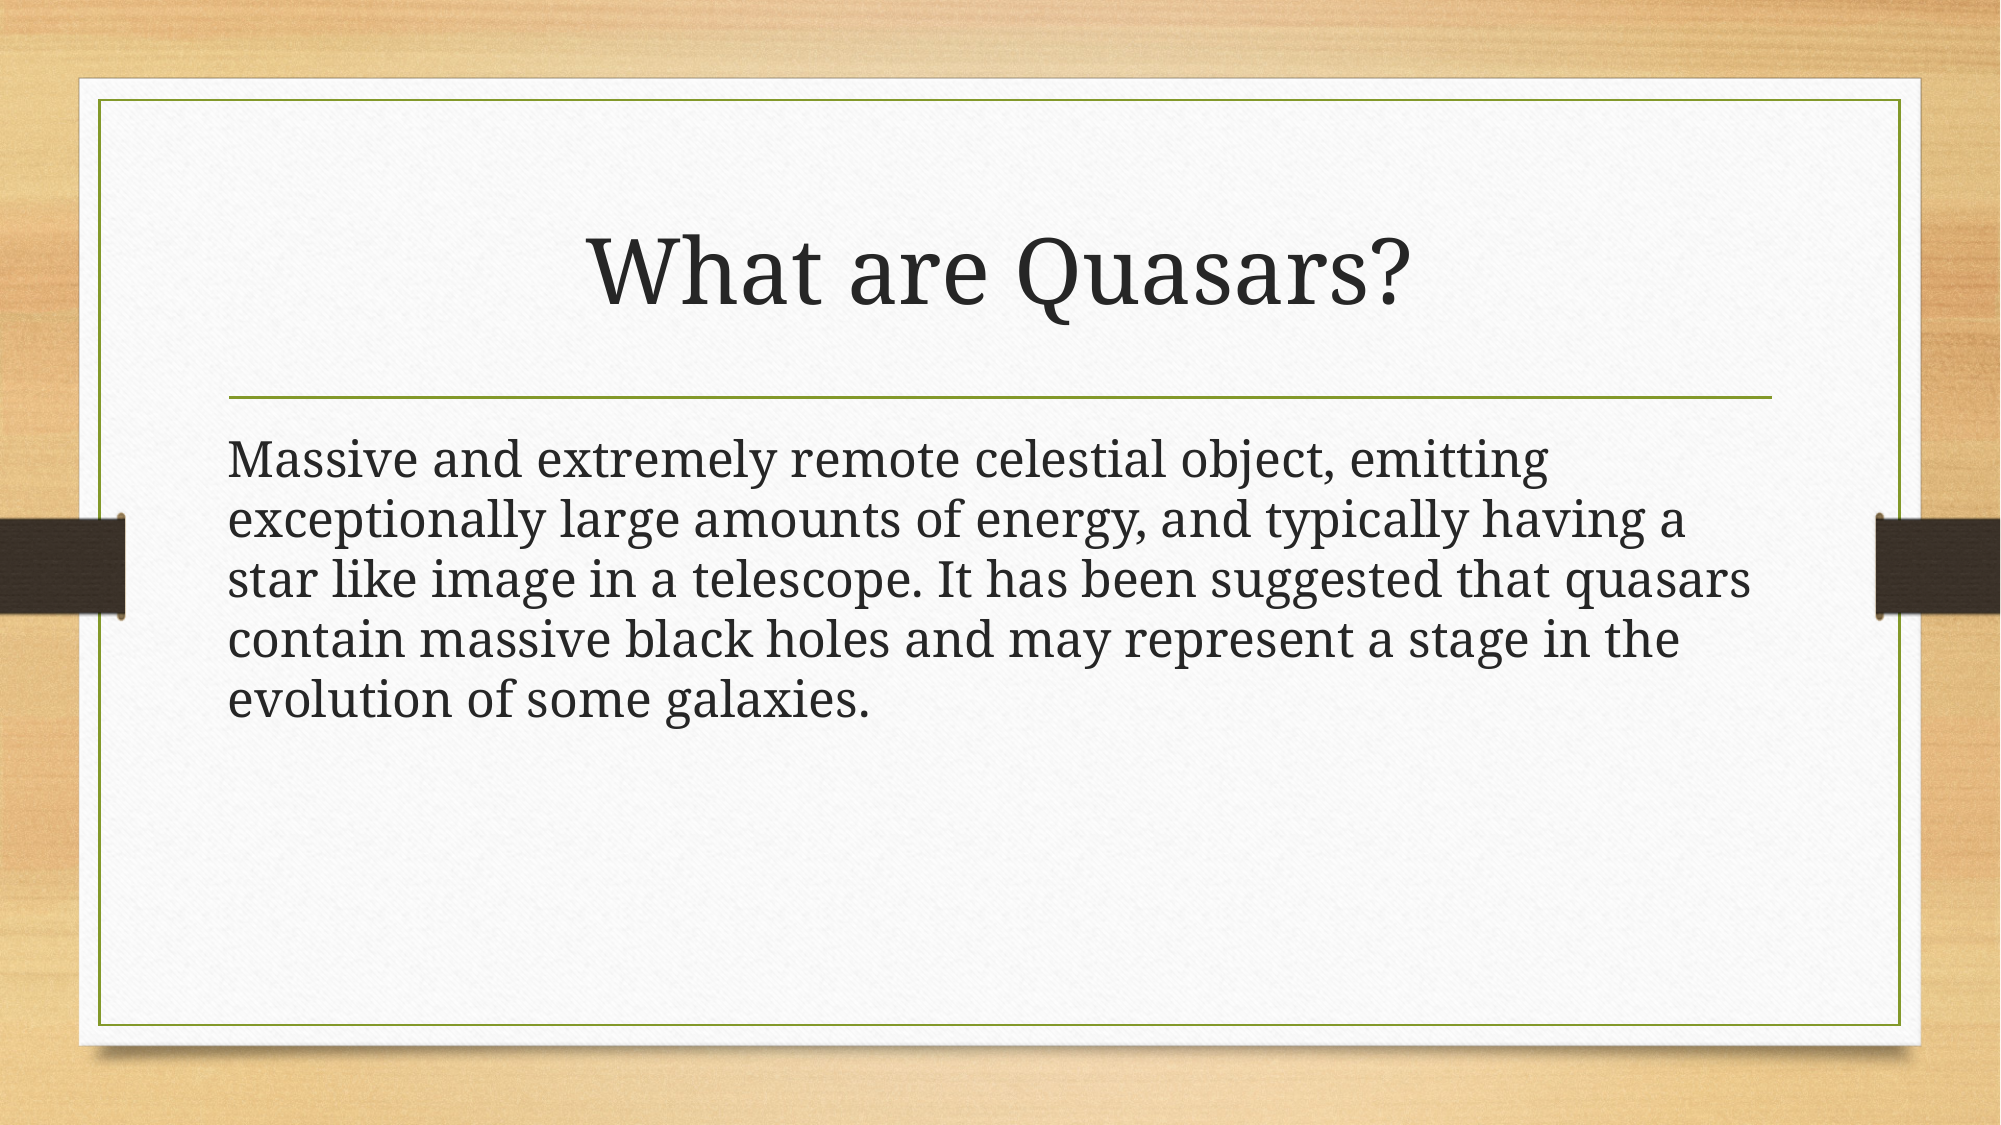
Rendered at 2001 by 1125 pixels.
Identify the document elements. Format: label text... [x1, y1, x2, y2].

title What are Quasars? [212, 161, 1788, 375]
list Massive and extremely remote celestial object, emitting exceptionally large amounts of energy, and typically having a star like image in a telescope. It has been suggested that quasars contain massive black holes and may represent a stage in the evolution of some galaxies. [212, 419, 1788, 964]
picture [0, 0, 2001, 1125]
